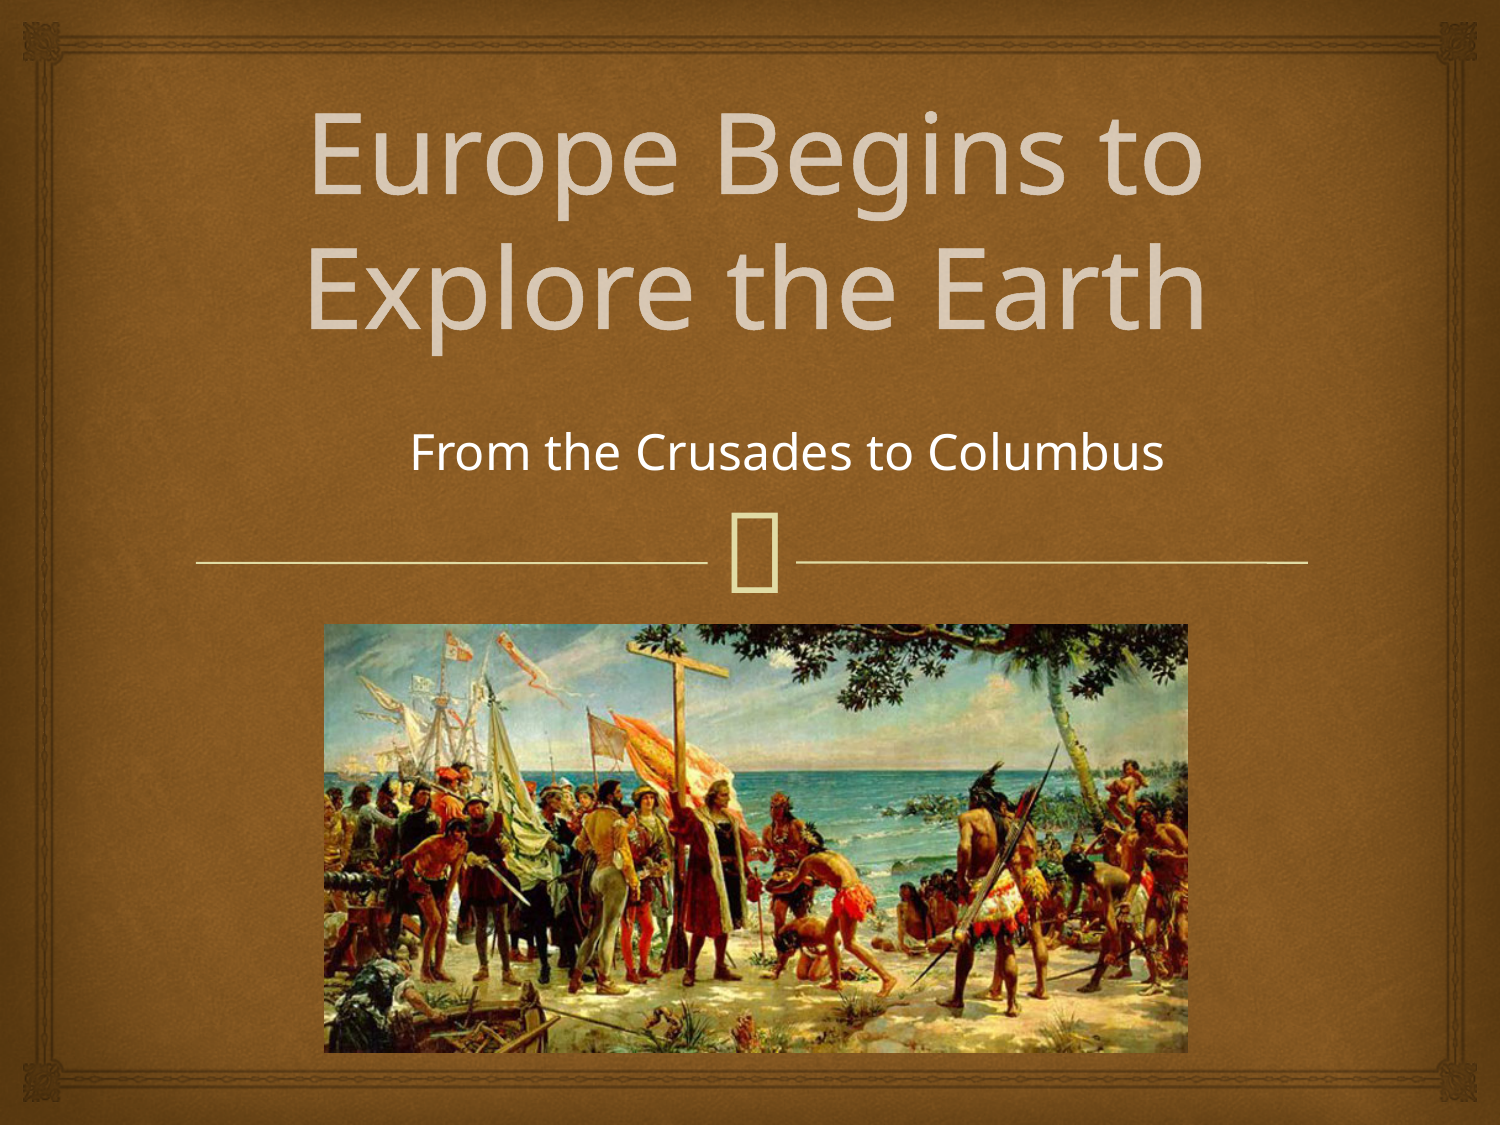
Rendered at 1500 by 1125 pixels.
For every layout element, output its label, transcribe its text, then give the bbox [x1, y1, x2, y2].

title Europe Begins to Explore the Earth [200, 75, 1312, 360]
subtitle From the Crusades to Columbus [262, 412, 1313, 495]
picture [0, 0, 1500, 1125]
